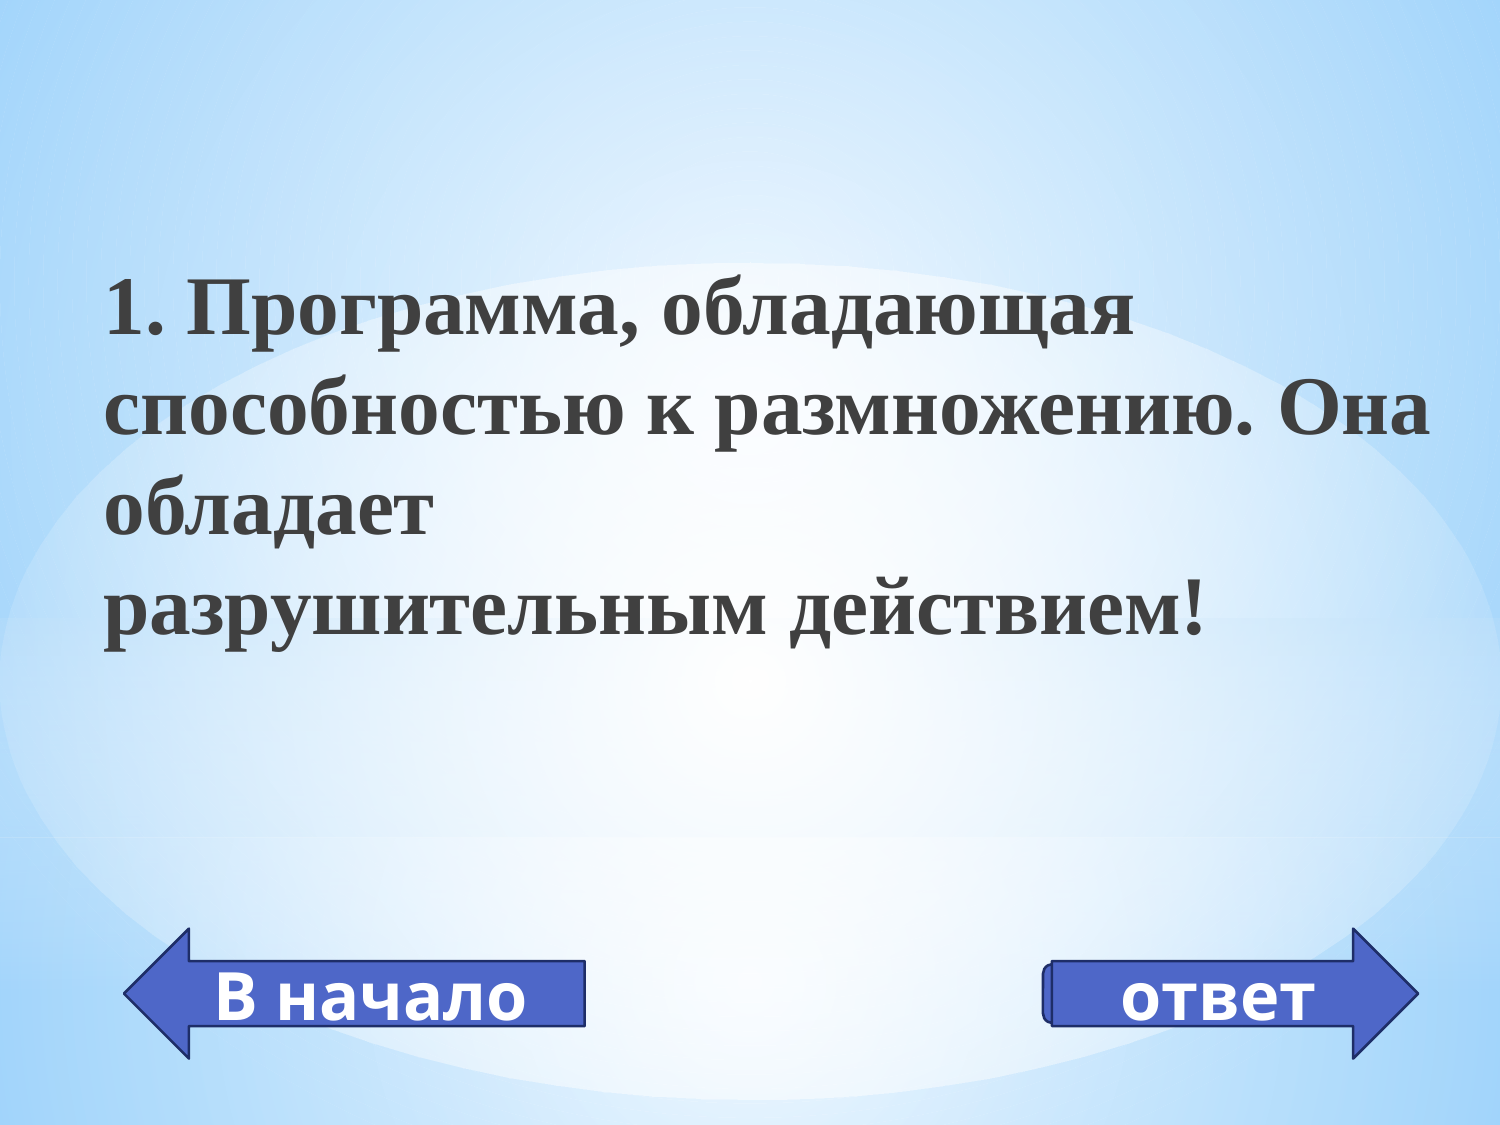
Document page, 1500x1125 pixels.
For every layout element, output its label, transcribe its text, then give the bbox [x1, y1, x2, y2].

text_box В начало [123, 927, 586, 1060]
text_box ответ [1351, 927, 1420, 1060]
text_box [1041, 927, 1414, 1060]
list 1. Программа, обладающая способностью к размножению. Она обладает разрушительным действием! [88, 243, 1447, 814]
